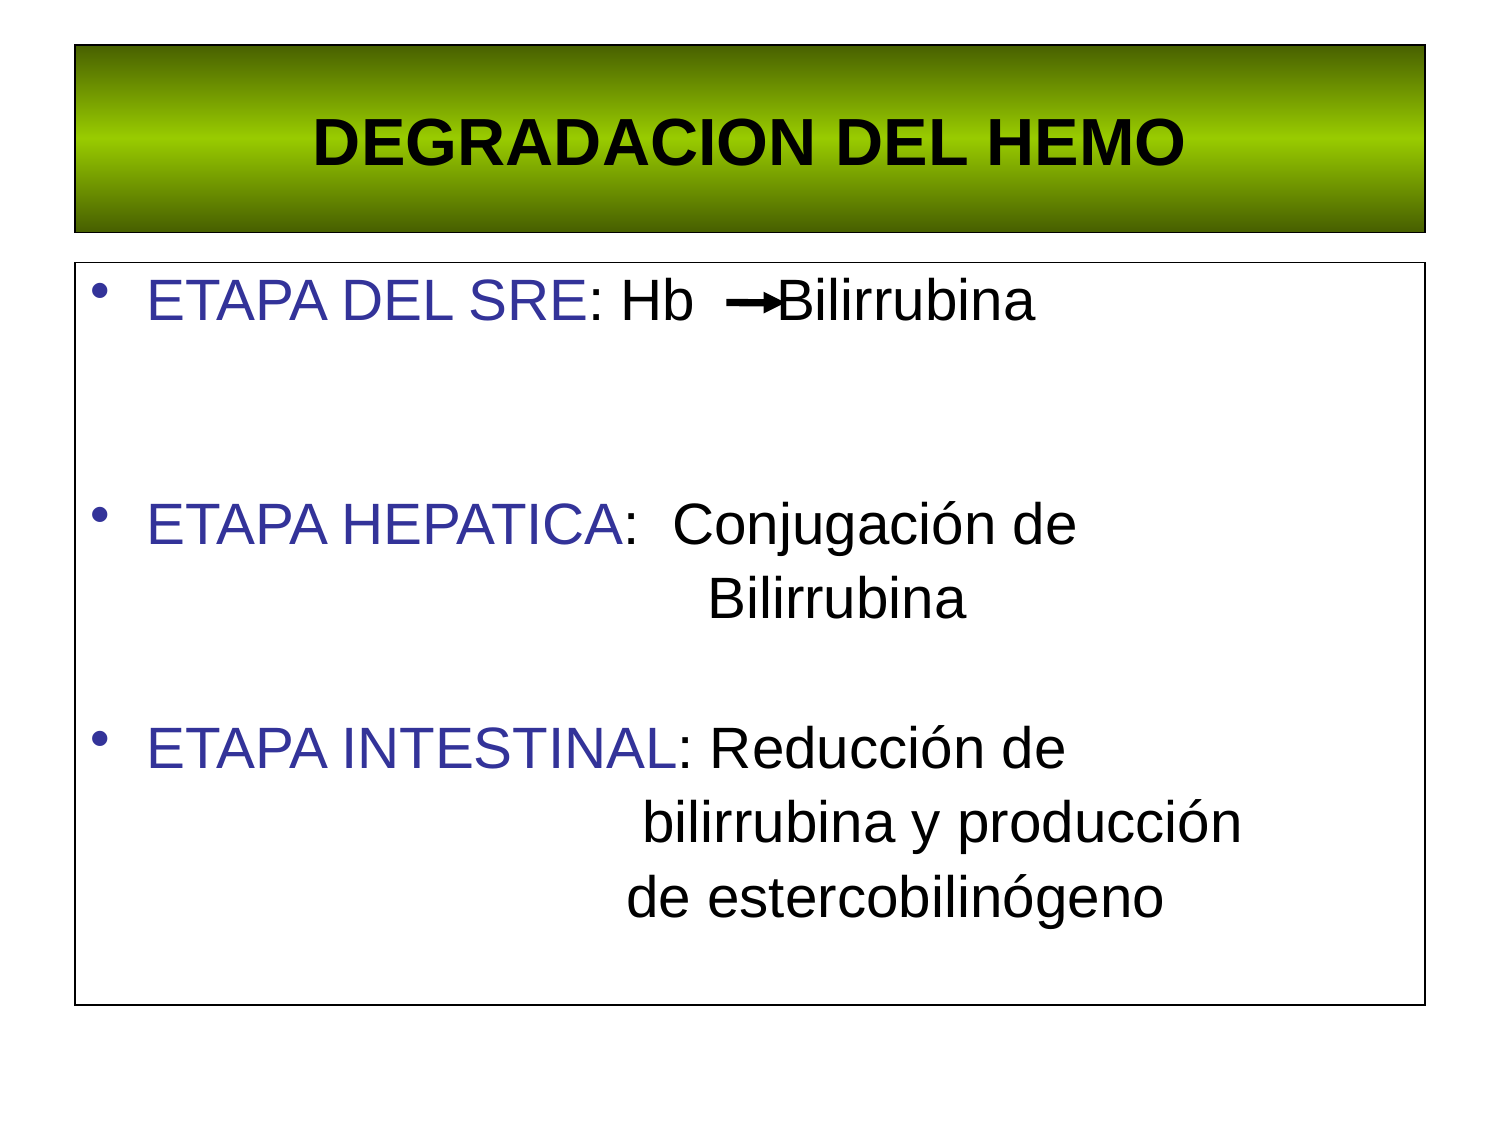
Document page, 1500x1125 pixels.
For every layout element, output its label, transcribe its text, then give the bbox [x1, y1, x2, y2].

list ETAPA DEL SRE: Hb Bilirrubina ETAPA HEPATICA: Conjugación de Bilirrubina ETAPA INTESTINAL: Reducción de bilirrubina y producción de estercobilinógeno [74, 262, 1426, 1006]
title DEGRADACION DEL HEMO [74, 44, 1426, 233]
text_box [726, 296, 786, 309]
